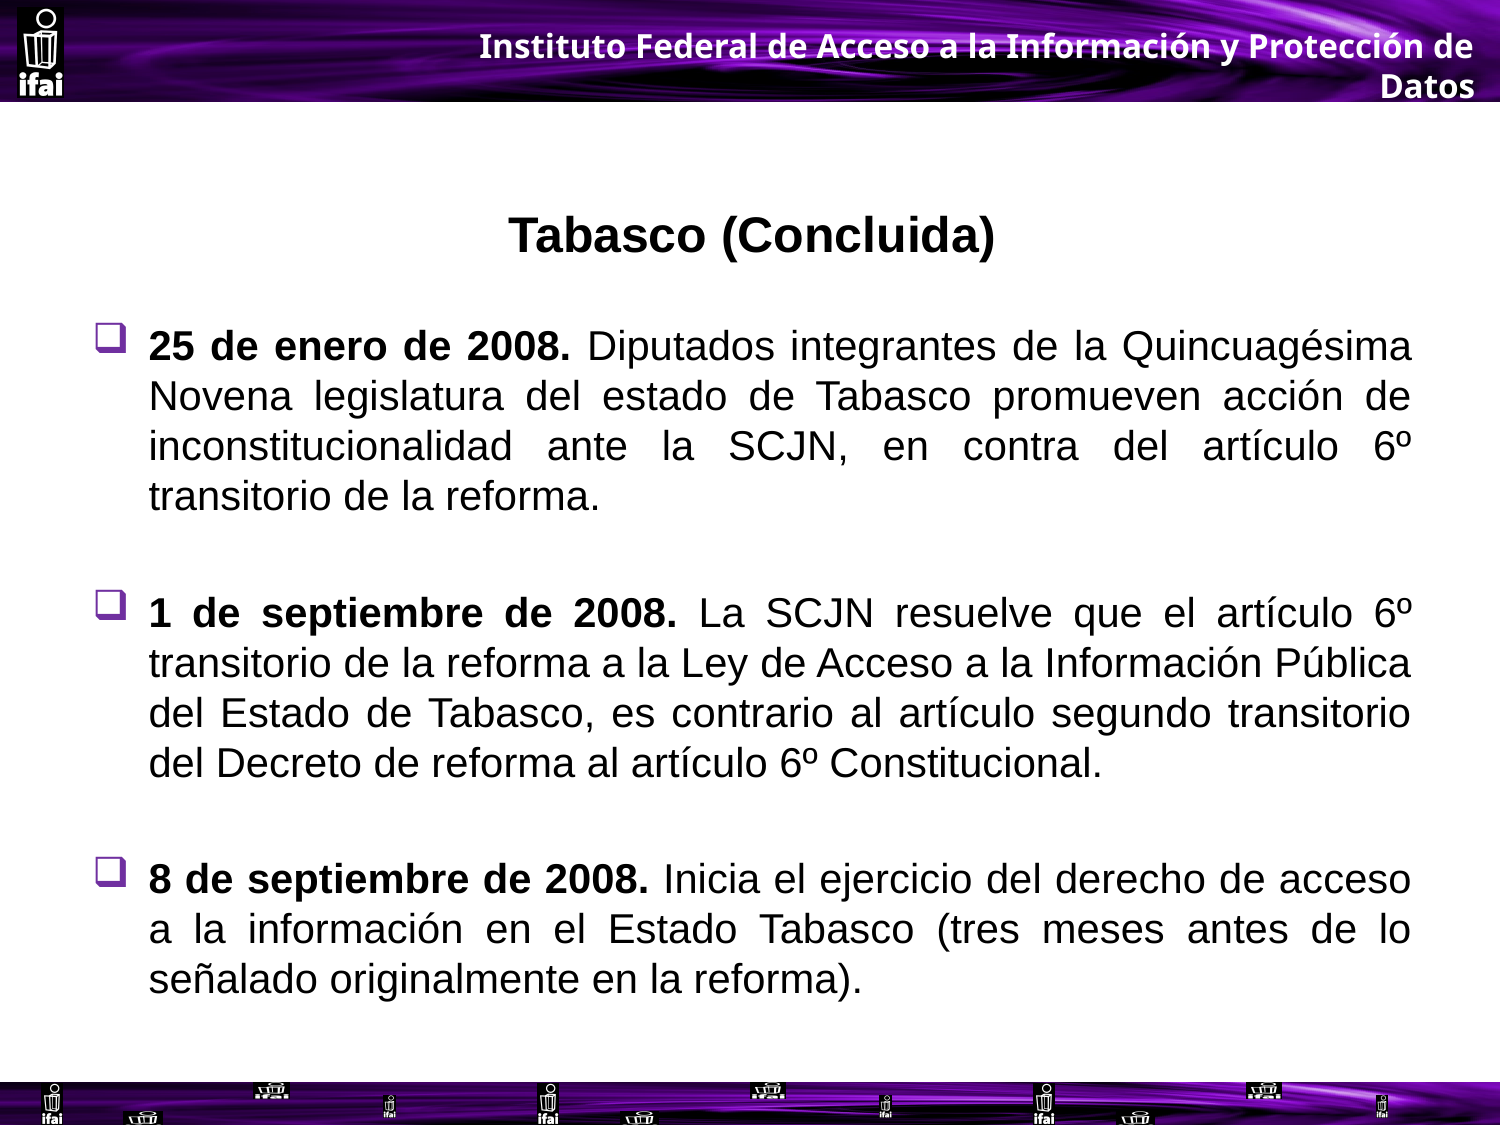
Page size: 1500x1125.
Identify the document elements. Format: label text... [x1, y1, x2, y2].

picture [0, 0, 1500, 102]
list Tabasco (Concluida) 25 de enero de 2008. Diputados integrantes de la Quincuagésima Novena legislatura del estado de Tabasco promueven acción de inconstitucionalidad ante la SCJN, en contra del artículo 6º transitorio de la reforma. 1 de septiembre de 2008. La SCJN resuelve que el artículo 6º transitorio de la reforma a la Ley de Acceso a la Información Pública del Estado de Tabasco, es contrario al artículo segundo transitorio del Decreto de reforma al artículo 6º Constitucional. 8 de septiembre de 2008. Inicia el ejercicio del derecho de acceso a la información en el Estado Tabasco (tres meses antes de lo señalado originalmente en la reforma). [77, 195, 1428, 1064]
picture [0, 1082, 1500, 1125]
